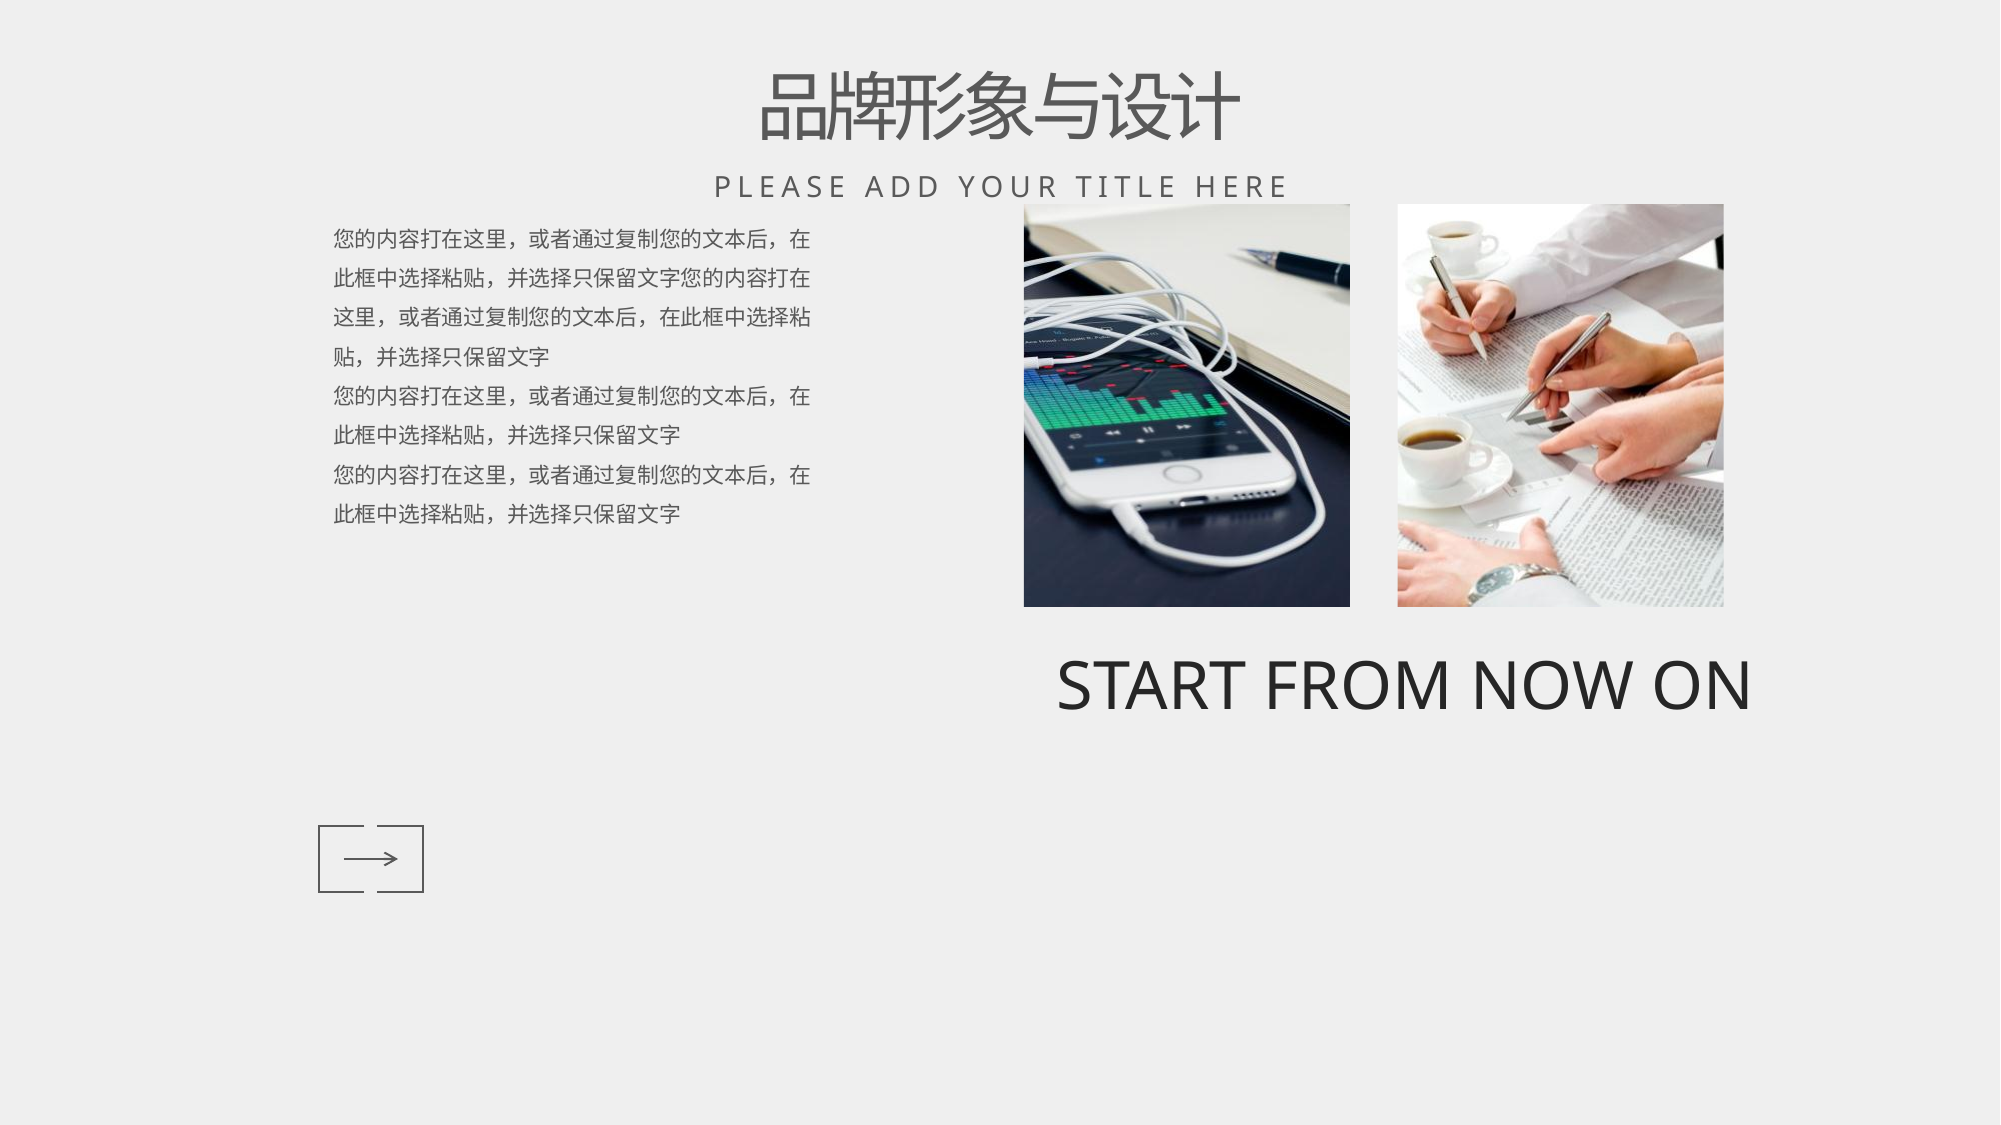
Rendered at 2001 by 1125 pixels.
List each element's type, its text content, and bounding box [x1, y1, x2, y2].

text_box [318, 825, 424, 893]
text_box START FROM NOW ON [973, 635, 1770, 731]
text_box 您的内容打在这里，或者通过复制您的文本后，在此框中选择粘贴，并选择只保留文字您的内容打在这里，或者通过复制您的文本后，在此框中选择粘贴，并选择只保留文字 您的内容打在这里，或者通过复制您的文本后，在此框中选择粘贴，并选择只保留文字 您的内容打在这里，或者通过复制您的文本后，在此框中选择粘贴，并选择只保留文字 [318, 204, 846, 535]
text_box [1397, 204, 1725, 608]
text_box [1023, 214, 1351, 608]
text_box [573, 52, 1427, 214]
